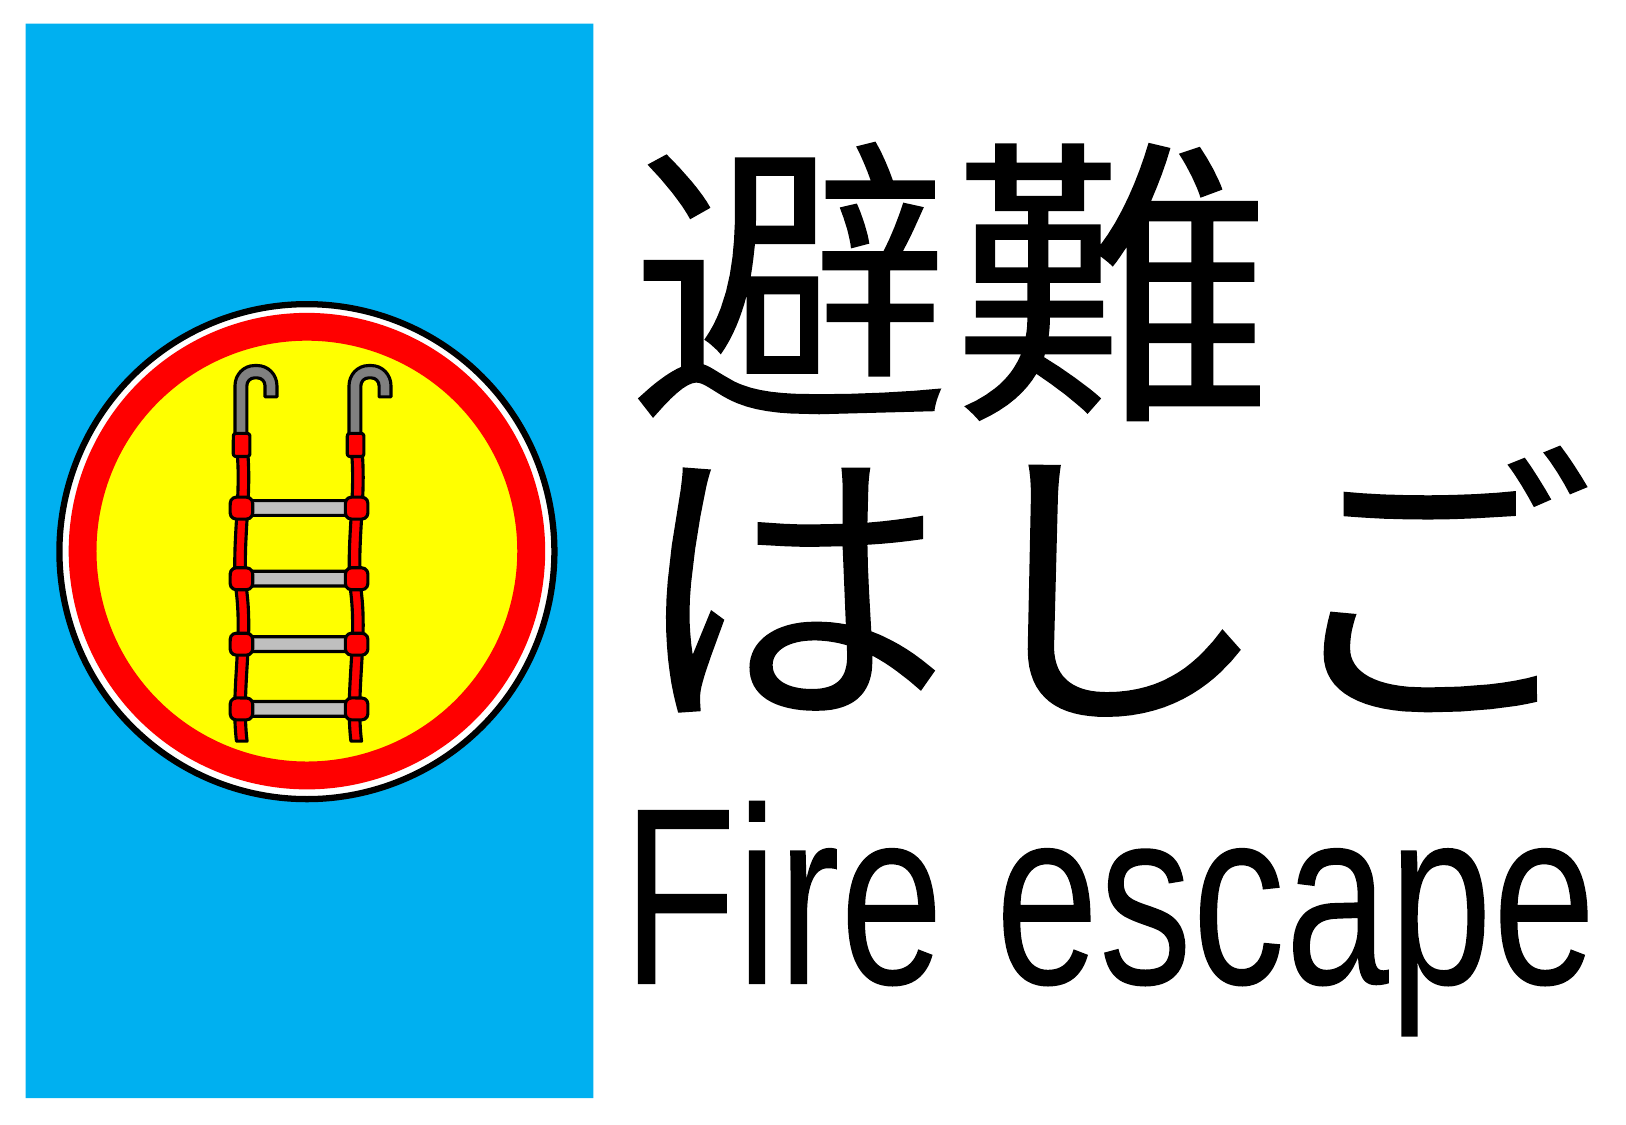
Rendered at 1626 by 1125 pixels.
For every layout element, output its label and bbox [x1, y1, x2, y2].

text_box [59, 303, 555, 800]
text_box [24, 21, 595, 1100]
